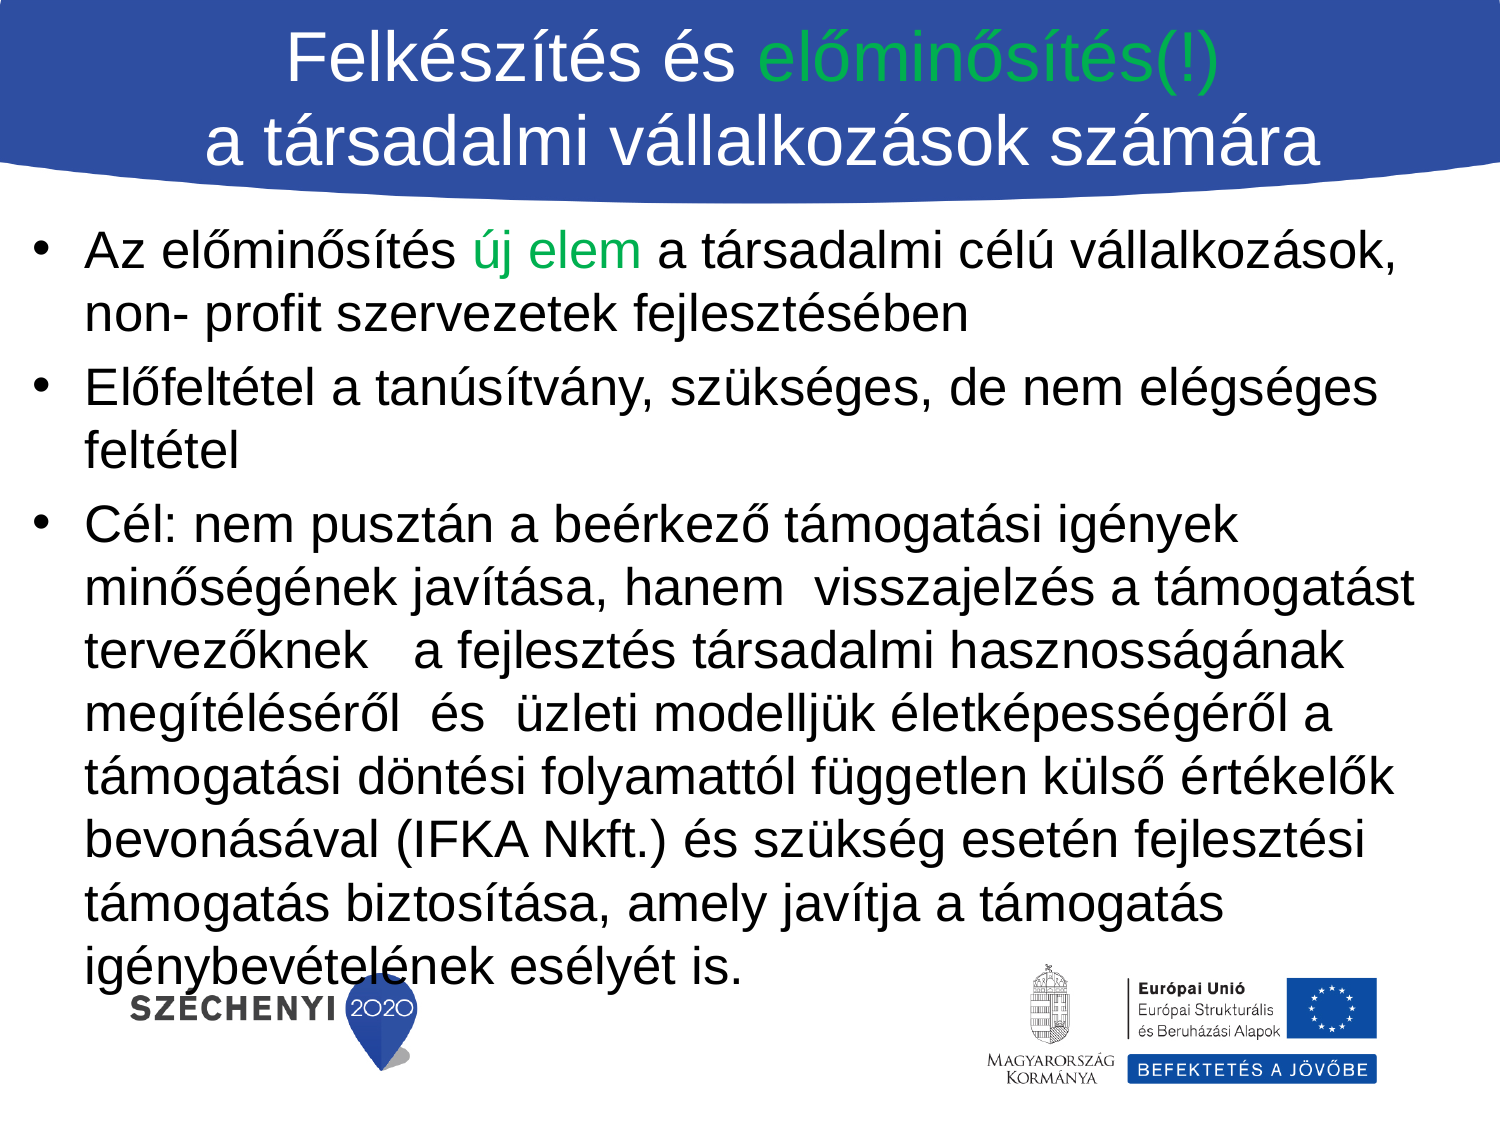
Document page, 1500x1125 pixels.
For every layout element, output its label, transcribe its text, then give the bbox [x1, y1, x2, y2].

title Felkészítés és előminősítés(!) a társadalmi vállalkozások számára [88, 1, 1439, 189]
list Az előminősítés új elem a társadalmi célú vállalkozások, non- profit szervezetek fejlesztésében Előfeltétel a tanúsítvány, szükséges, de nem elégséges feltétel Cél: nem pusztán a beérkező támogatási igények minőségének javítása, hanem visszajelzés a támogatást tervezőknek a fejlesztés társadalmi hasznosságának megítéléséről és üzleti modelljük életképességéről a támogatási döntési folyamattól független külső értékelők bevonásával (IFKA Nkft.) és szükség esetén fejlesztési támogatás biztosítása, amely javítja a támogatás igénybevételének esélyét is. [17, 208, 1500, 1005]
picture [0, 0, 1500, 1125]
